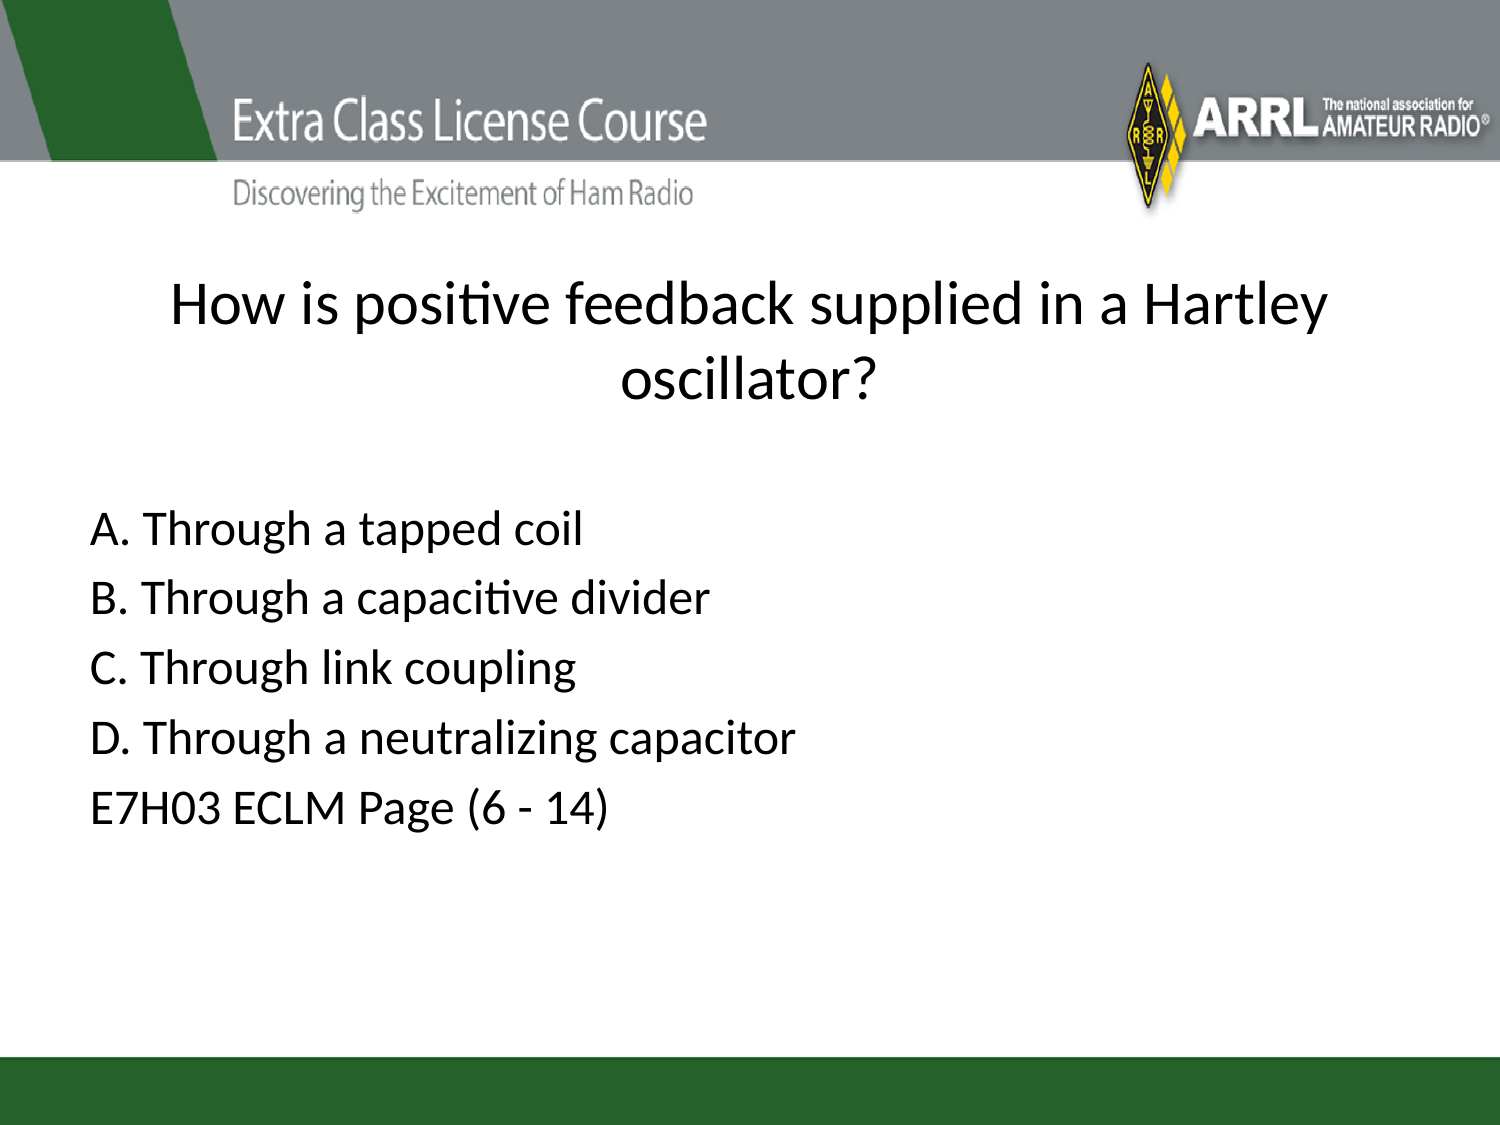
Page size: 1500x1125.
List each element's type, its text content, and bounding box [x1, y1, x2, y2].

title How is positive feedback supplied in a Hartley oscillator? [75, 254, 1425, 435]
picture [0, 0, 1500, 1125]
list A. Through a tapped coil B. Through a capacitive divider C. Through link coupling D. Through a neutralizing capacitor E7H03 ECLM Page (6 - 14) [75, 487, 1425, 1005]
